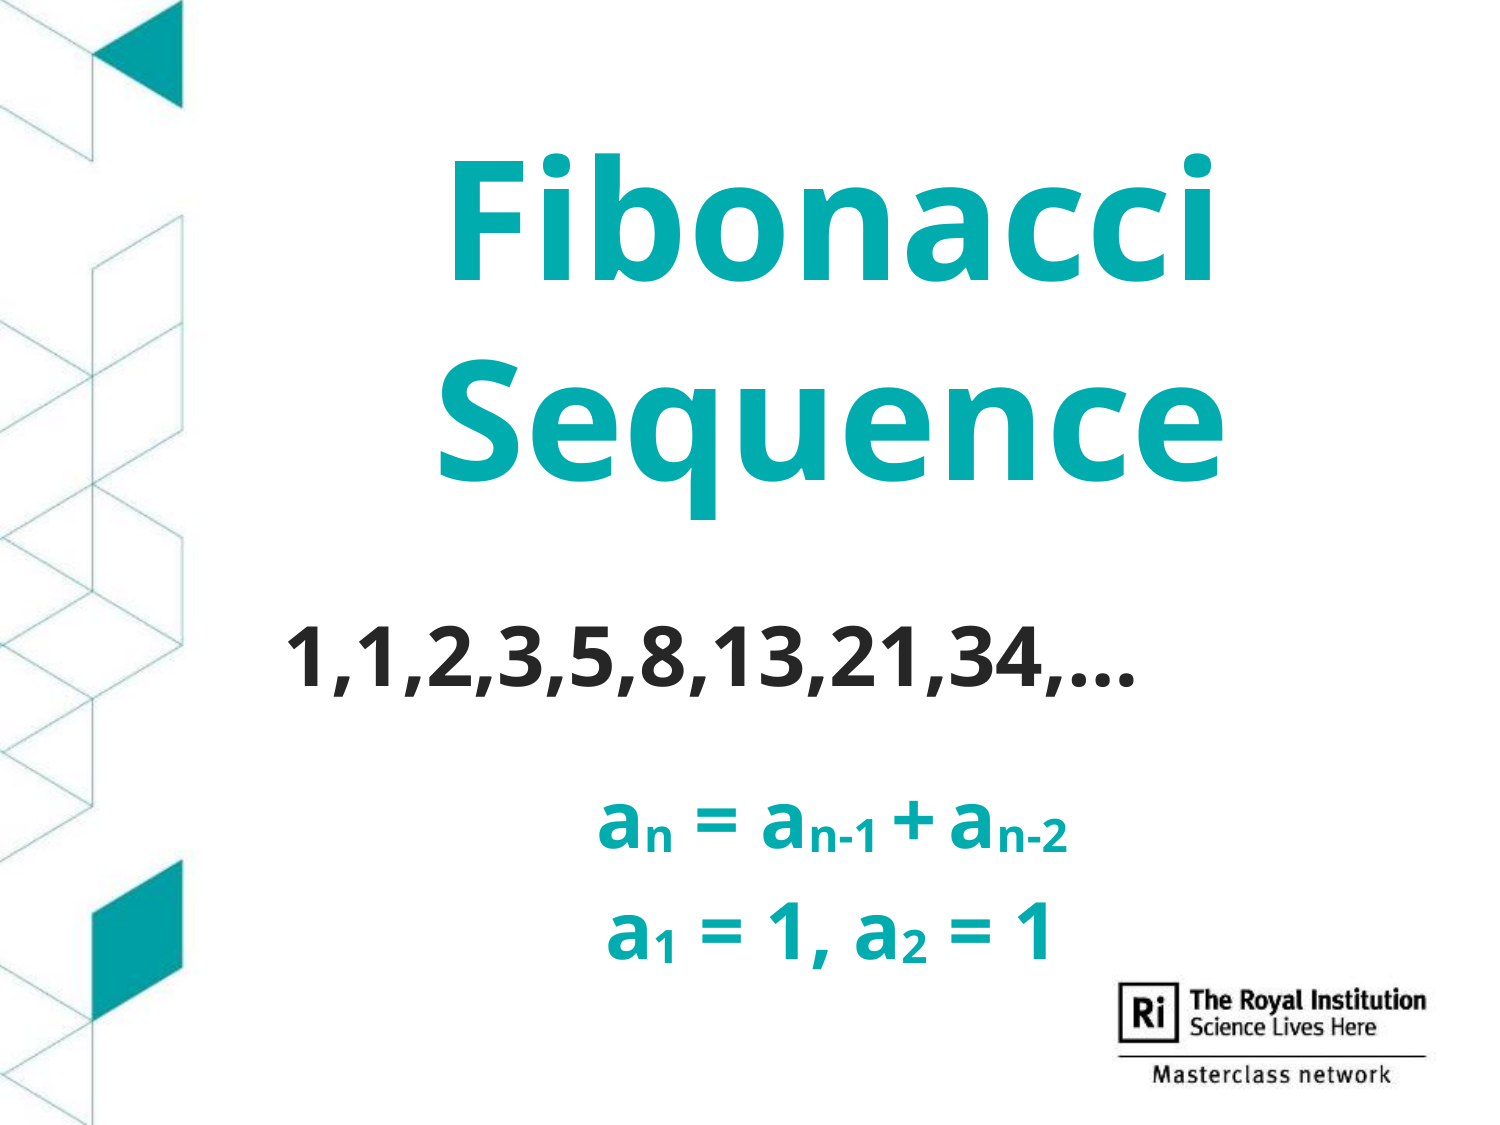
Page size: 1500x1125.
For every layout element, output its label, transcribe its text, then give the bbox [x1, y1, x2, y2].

picture [0, 0, 215, 1125]
text_box 1,1,2,3,5,8,13,21,34,… [276, 595, 1389, 711]
text_box a1 = 1, a2 = 1 [444, 872, 1220, 983]
picture [1112, 975, 1436, 1102]
text_box an = an-1 + an-2 [444, 761, 1220, 872]
text_box Fibonacci Sequence [366, 106, 1298, 522]
